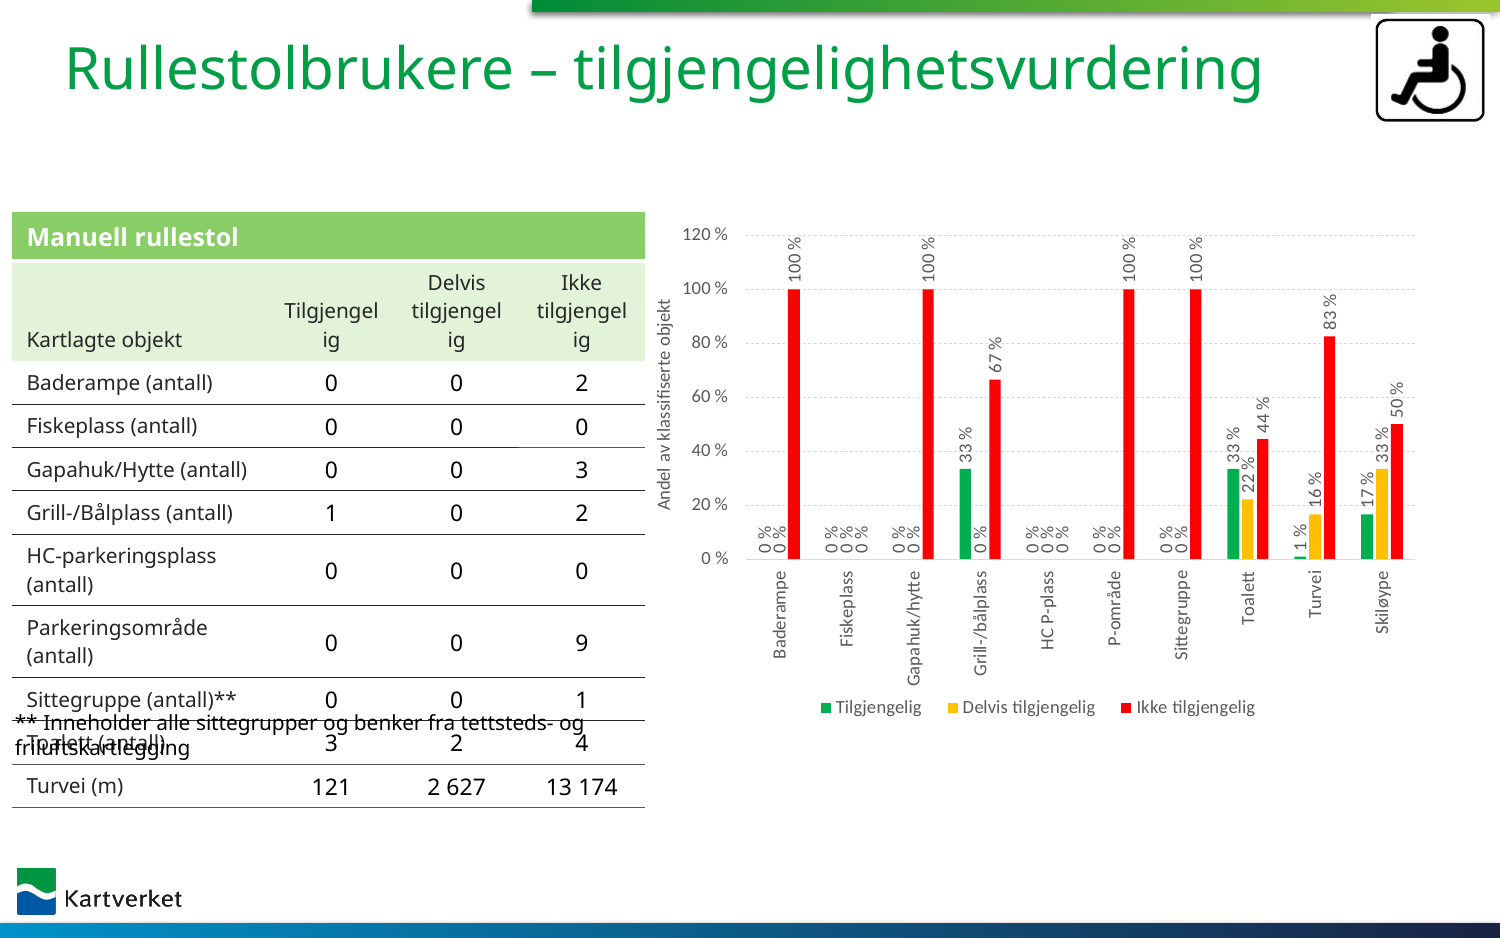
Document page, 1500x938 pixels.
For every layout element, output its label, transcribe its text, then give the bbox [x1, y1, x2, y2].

table_cell Sittegruppe (antall)** [12, 678, 269, 702]
table_cell 0 [394, 678, 519, 702]
table_cell 0 [519, 405, 638, 447]
picture [643, 218, 1426, 728]
picture [1371, 13, 1491, 127]
table_cell 0 [269, 535, 394, 605]
table_cell 1 [269, 491, 394, 534]
table_cell 2 [519, 361, 638, 404]
table_cell 0 [269, 606, 394, 677]
table_cell 0 [394, 405, 519, 447]
table_cell 0 [269, 448, 394, 490]
table_cell HC-parkeringsplass (antall) [12, 535, 269, 605]
text_box ** Inneholder alle sittegrupper og benker fra tettsteds- og friluftskartlegging [0, 702, 745, 768]
table_cell Delvis tilgjengelig [394, 263, 519, 361]
table_header Manuell rullestol [12, 212, 645, 259]
table_cell 13 174 [519, 768, 645, 807]
table_cell Ikke tilgjengelig [519, 263, 638, 361]
table_cell 0 [394, 448, 519, 490]
table_cell Gapahuk/Hytte (antall) [12, 448, 269, 490]
table_cell Tilgjengelig [269, 263, 394, 361]
table_cell 0 [269, 405, 394, 447]
table_cell 9 [519, 606, 638, 677]
table_cell 3 [519, 448, 638, 490]
table_cell Grill-/Bålplass (antall) [12, 491, 269, 534]
table_cell Turvei (m) [12, 768, 269, 807]
text_box Rullestolbrukere – tilgjengelighetsvurdering [49, 12, 1372, 109]
table_cell Kartlagte objekt [12, 263, 269, 361]
table_cell 0 [269, 361, 394, 404]
table_cell 2 [519, 491, 638, 534]
table_cell 0 [394, 606, 519, 677]
table_cell Baderampe (antall) [12, 361, 269, 404]
table_cell 0 [394, 535, 519, 605]
table_cell 2 627 [394, 768, 519, 807]
table_cell Parkeringsområde (antall) [12, 606, 269, 677]
table_cell 0 [394, 361, 519, 404]
table_cell 121 [269, 768, 394, 807]
table_cell 1 [519, 678, 638, 702]
table_cell 0 [269, 678, 394, 702]
table_cell 0 [394, 491, 519, 534]
table_cell 0 [519, 535, 638, 605]
table_cell Fiskeplass (antall) [12, 405, 269, 447]
